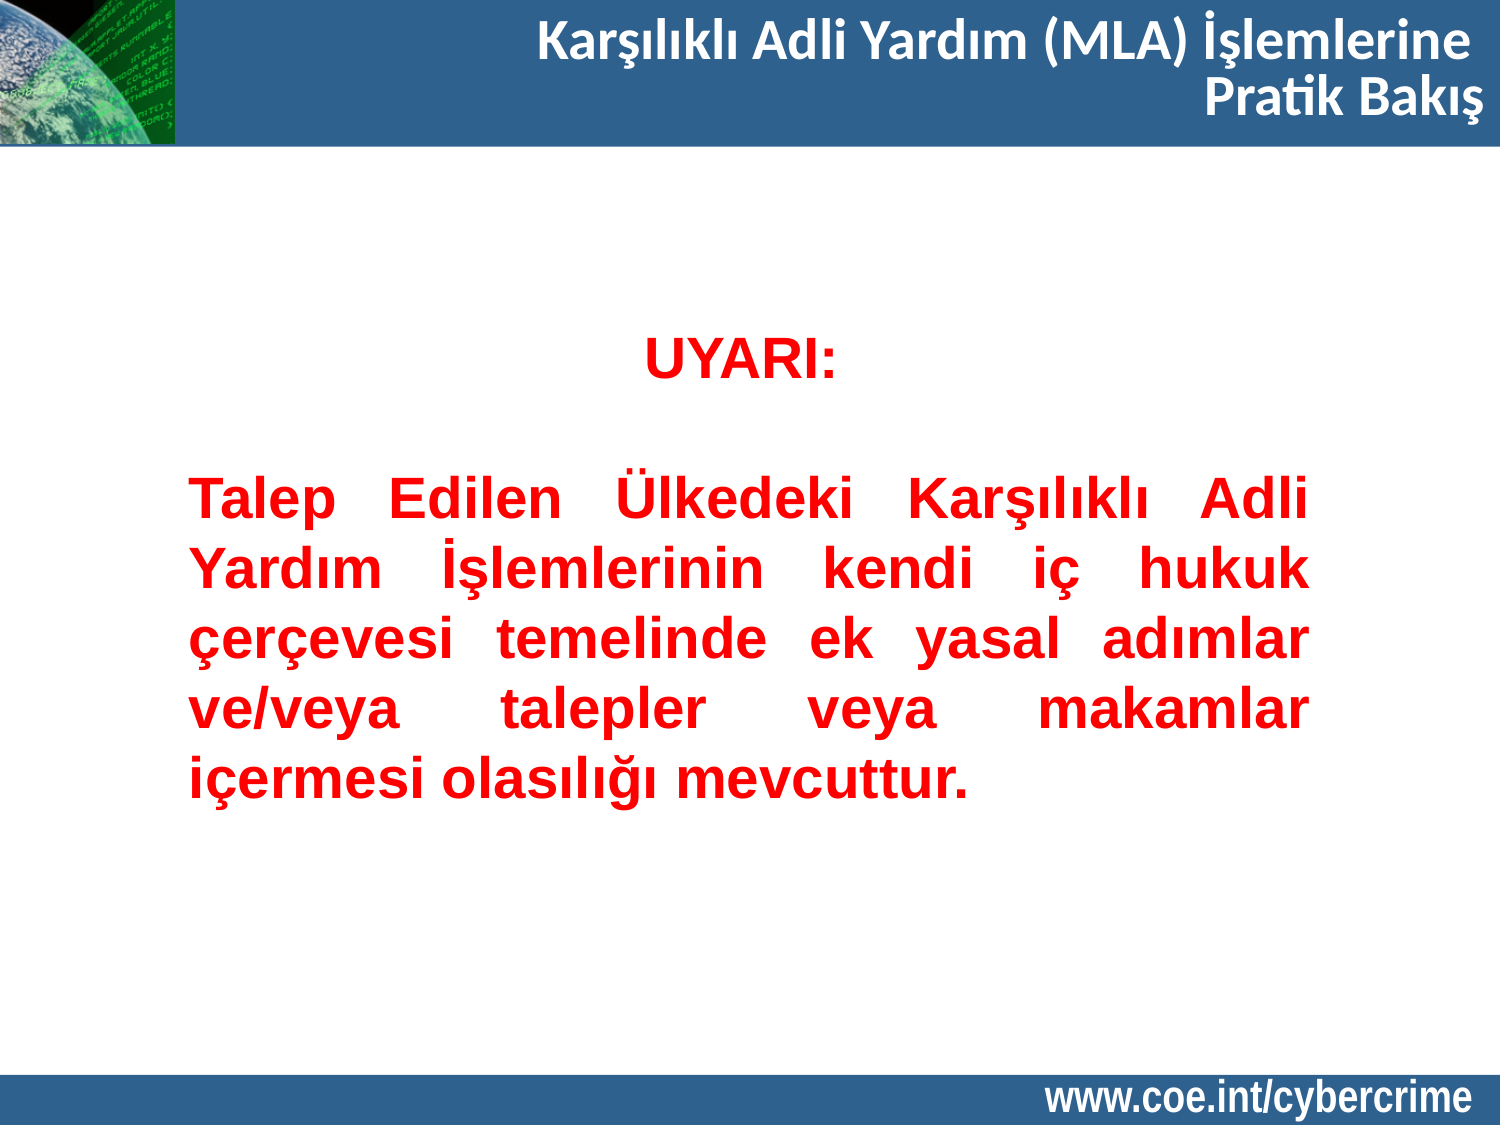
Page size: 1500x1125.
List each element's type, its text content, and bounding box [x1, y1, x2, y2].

text_box UYARI: Talep Edilen Ülkedeki Karşılıklı Adli Yardım İşlemlerinin kendi iç hukuk çerçevesi temelinde ek yasal adımlar ve/veya talepler veya makamlar içermesi olasılığı mevcuttur. [174, 312, 1326, 818]
text_box [0, 1073, 1030, 1125]
picture [0, 0, 175, 144]
text_box www.coe.int/cybercrime [1030, 1059, 1500, 1125]
text_box Karşılıklı Adli Yardım (MLA) İşlemlerine Pratik Bakış [177, 0, 1500, 149]
